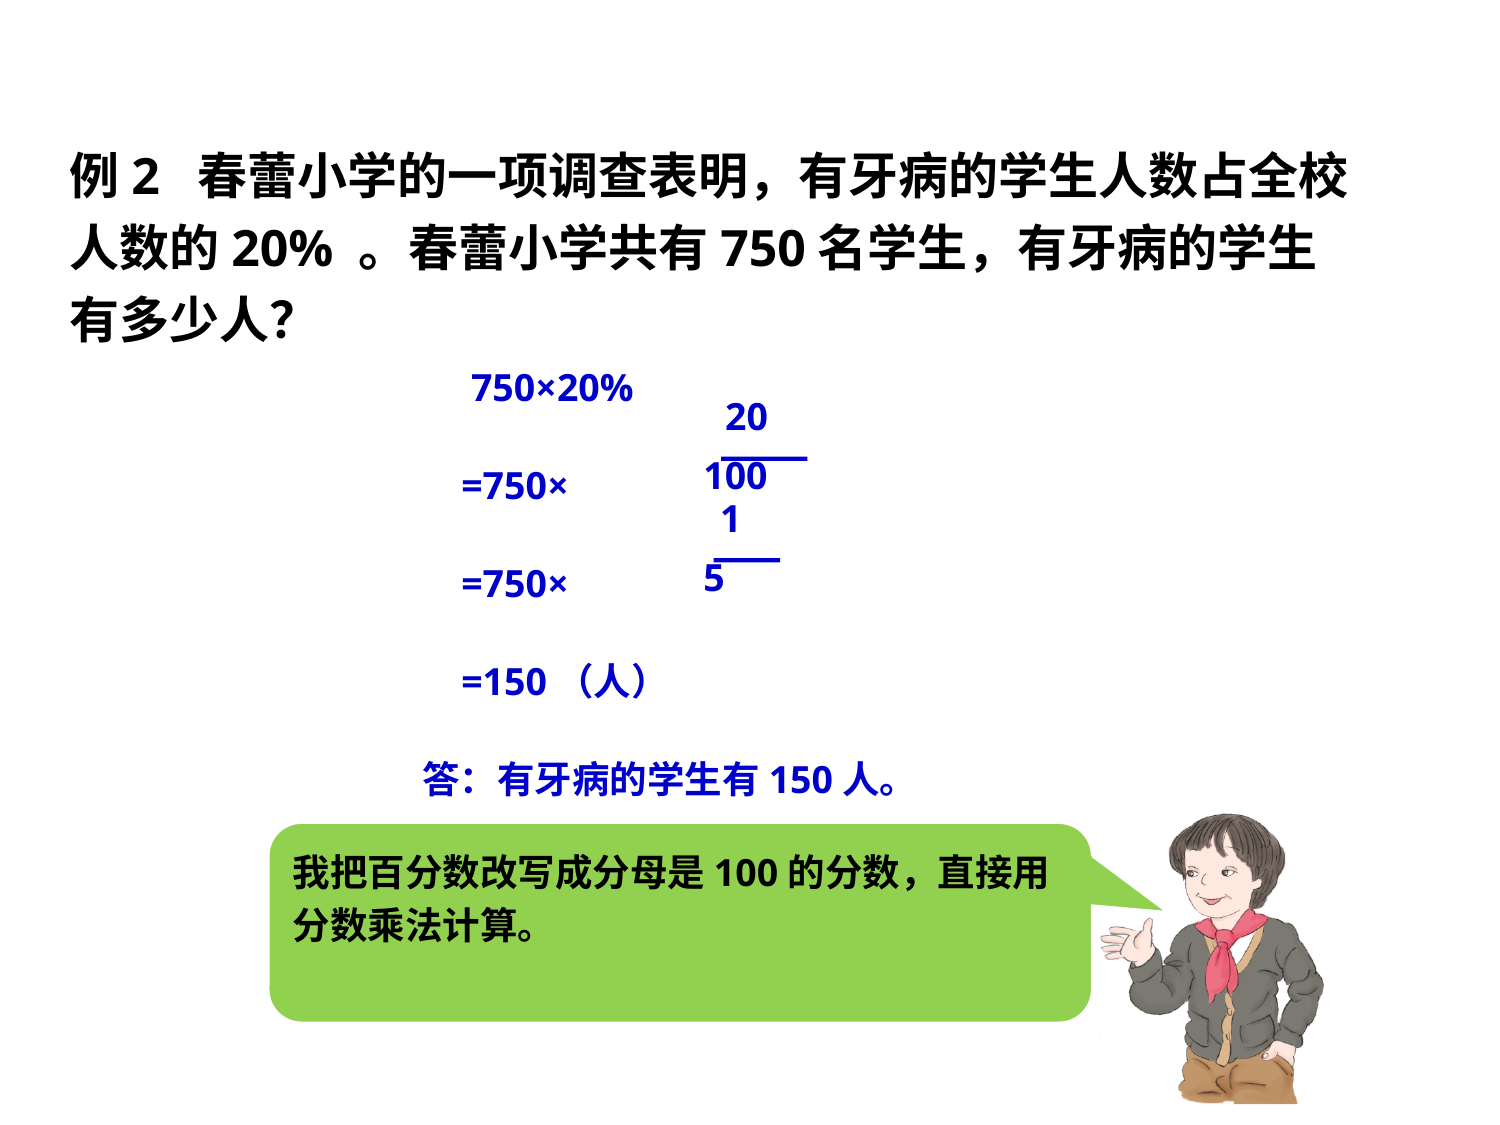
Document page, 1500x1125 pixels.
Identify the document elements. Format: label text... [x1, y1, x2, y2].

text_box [267, 810, 1330, 1107]
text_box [406, 303, 1182, 800]
text_box 例2 春蕾小学的一项调查表明，有牙病的学生人数占全校人数的20% 。春蕾小学共有750名学生，有牙病的学生有多少人？ [54, 125, 1366, 357]
